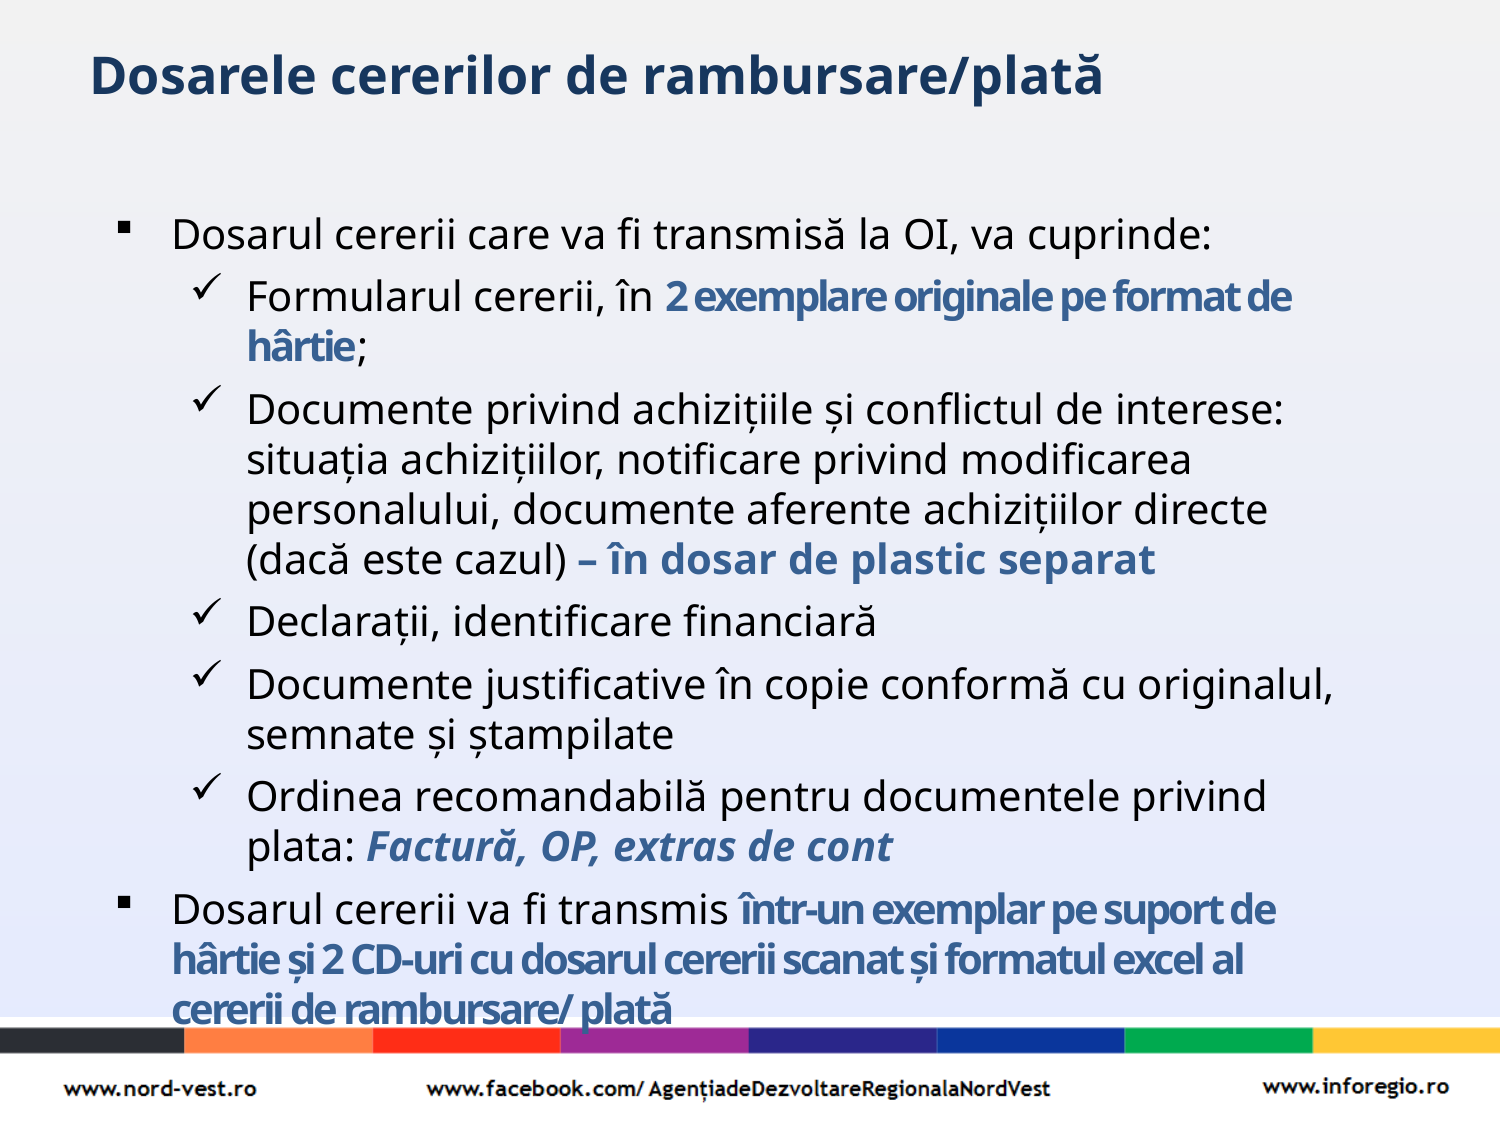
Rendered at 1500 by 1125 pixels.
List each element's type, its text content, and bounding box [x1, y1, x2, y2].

title Dosarele cererilor de rambursare/plată [89, 42, 1411, 230]
picture [0, 1017, 1500, 1125]
text_box Dosarul cererii care va fi transmisă la OI, va cuprinde: Formularul cererii, în 2 exemplare originale pe format de hârtie; Documente privind achizițiile și conflictul de interese: situația achizițiilor, notificare privind modificarea personalului, documente aferente achizițiilor directe (dacă este cazul) – în dosar de plastic separat Declarații, identificare financiară Documente justificative în copie conformă cu originalul, semnate și ștampilate Ordinea recomandabilă pentru documentele privind plata: Factură, OP, extras de cont Dosarul cererii va fi transmis într-un exemplar pe suport de hârtie și 2 CD-uri cu dosarul cererii scanat și formatul excel al cererii de rambursare/ plată [99, 200, 1375, 1041]
